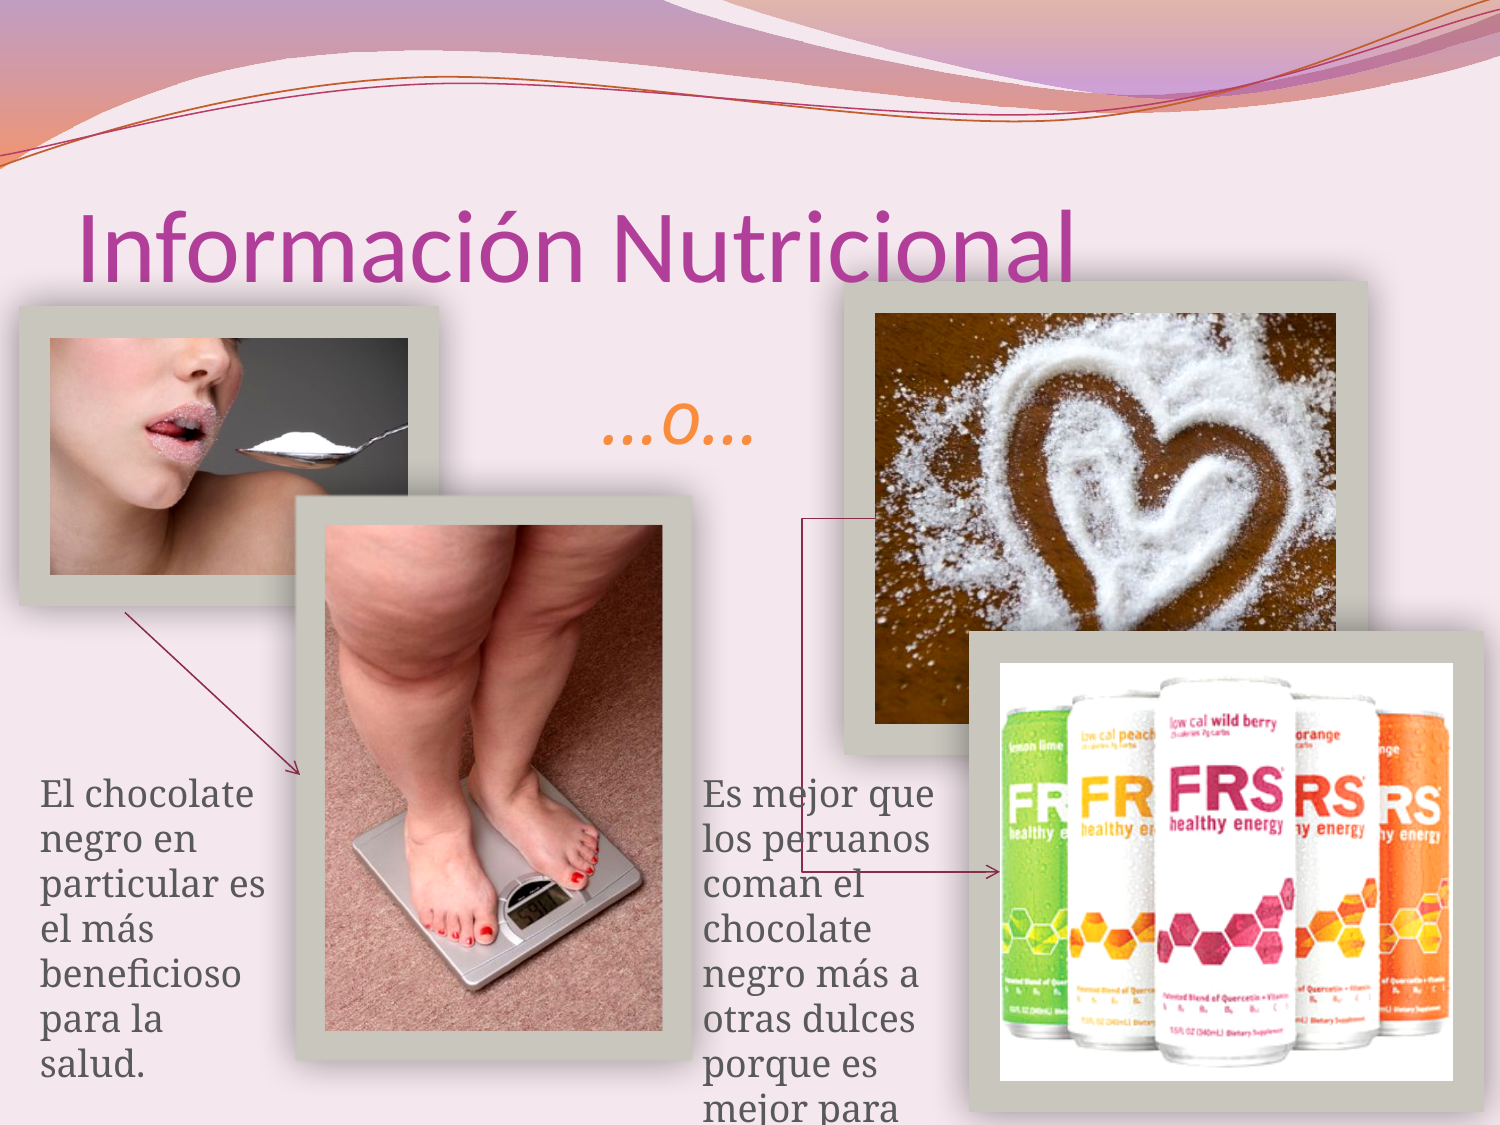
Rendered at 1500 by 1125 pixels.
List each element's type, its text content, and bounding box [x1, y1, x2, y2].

title Información Nutricional [75, 115, 1425, 303]
picture [874, 312, 1454, 1082]
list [49, 337, 408, 576]
picture [324, 524, 663, 1031]
text_box …o… [587, 362, 825, 468]
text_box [124, 612, 301, 776]
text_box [874, 518, 1001, 873]
text_box El chocolate negro en particular es el más beneficioso para la salud. [24, 762, 288, 1125]
text_box Es mejor que los peruanos coman el chocolate negro más a otras dulces porque es mejor para ellos. [687, 762, 988, 1125]
